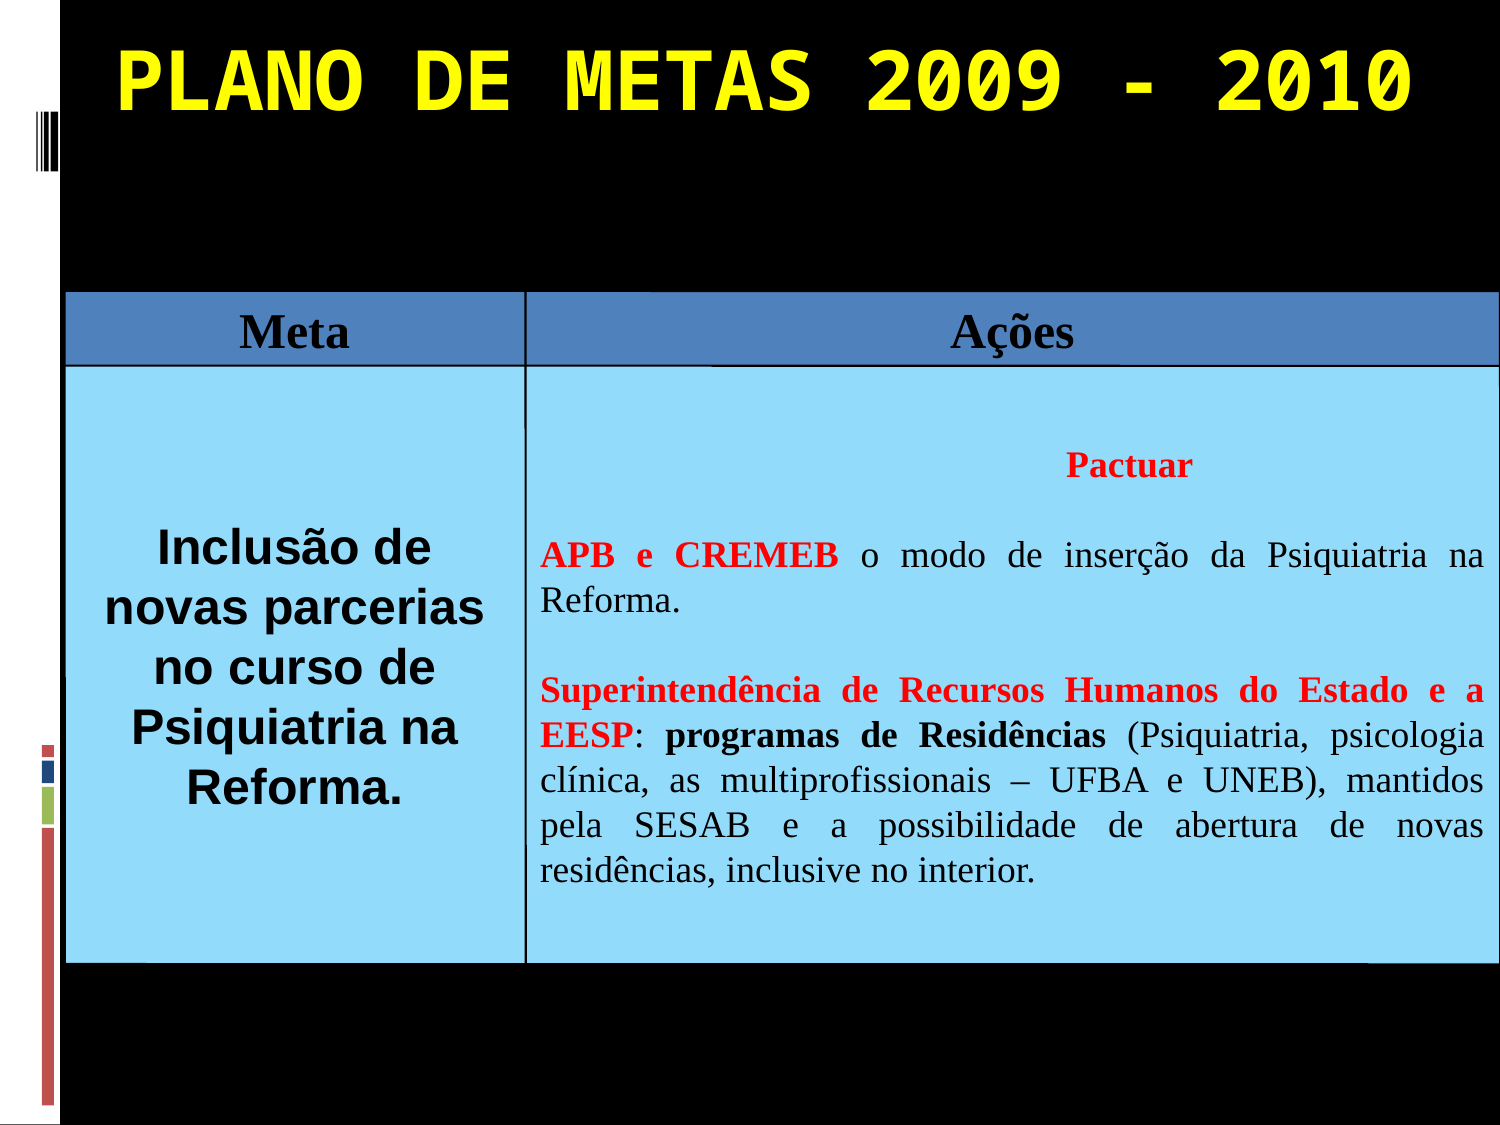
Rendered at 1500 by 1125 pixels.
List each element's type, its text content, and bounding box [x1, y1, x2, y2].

text_box PLANO DE METAS 2009 - 2010 [100, 19, 1471, 161]
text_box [64, 290, 1500, 965]
